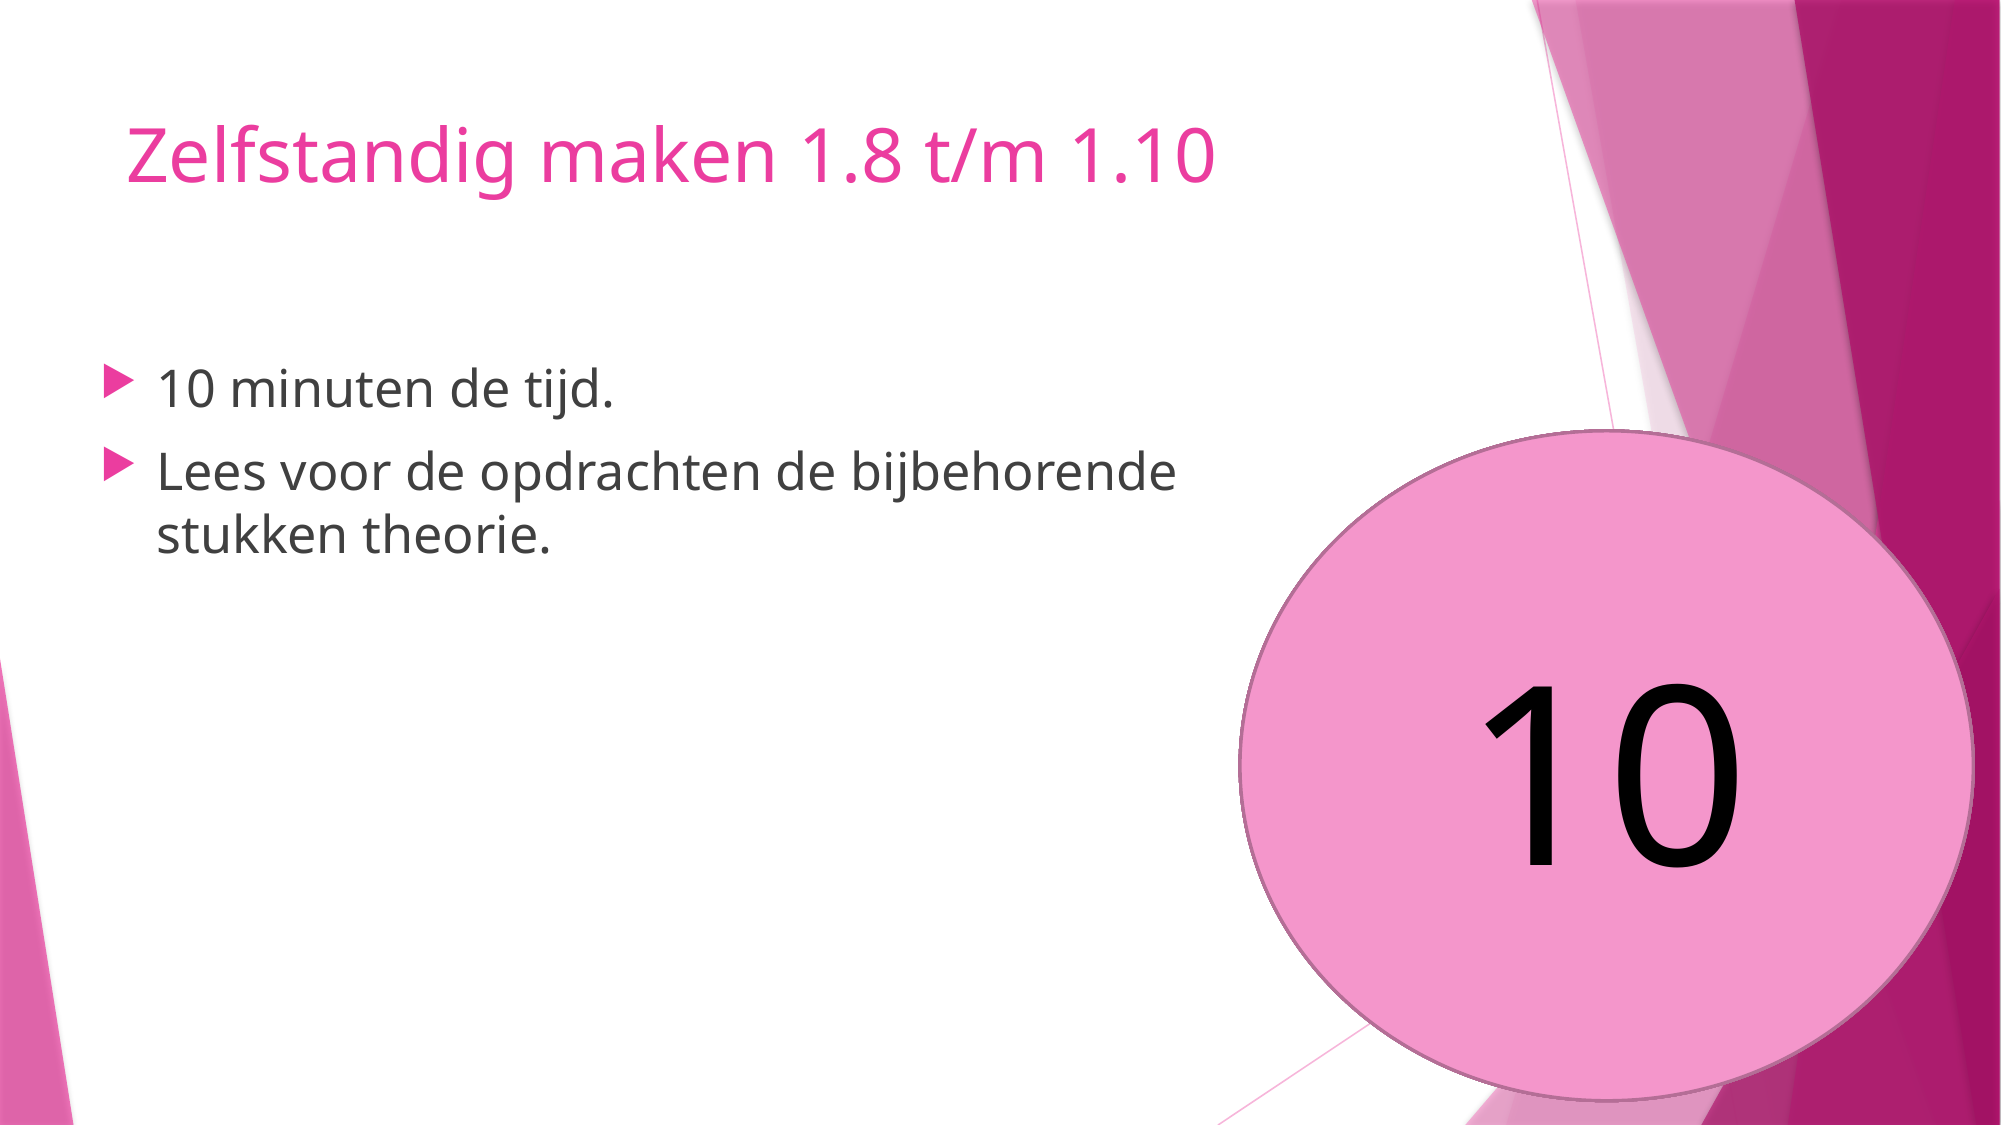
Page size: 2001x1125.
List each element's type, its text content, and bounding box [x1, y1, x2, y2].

list 10 minuten de tijd. Lees voor de opdrachten de bijbehorende stukken theorie. [85, 348, 1290, 1125]
title Zelfstandig maken 1.8 t/m 1.10 [111, 99, 1522, 317]
text_box 10 [1238, 429, 1975, 1103]
